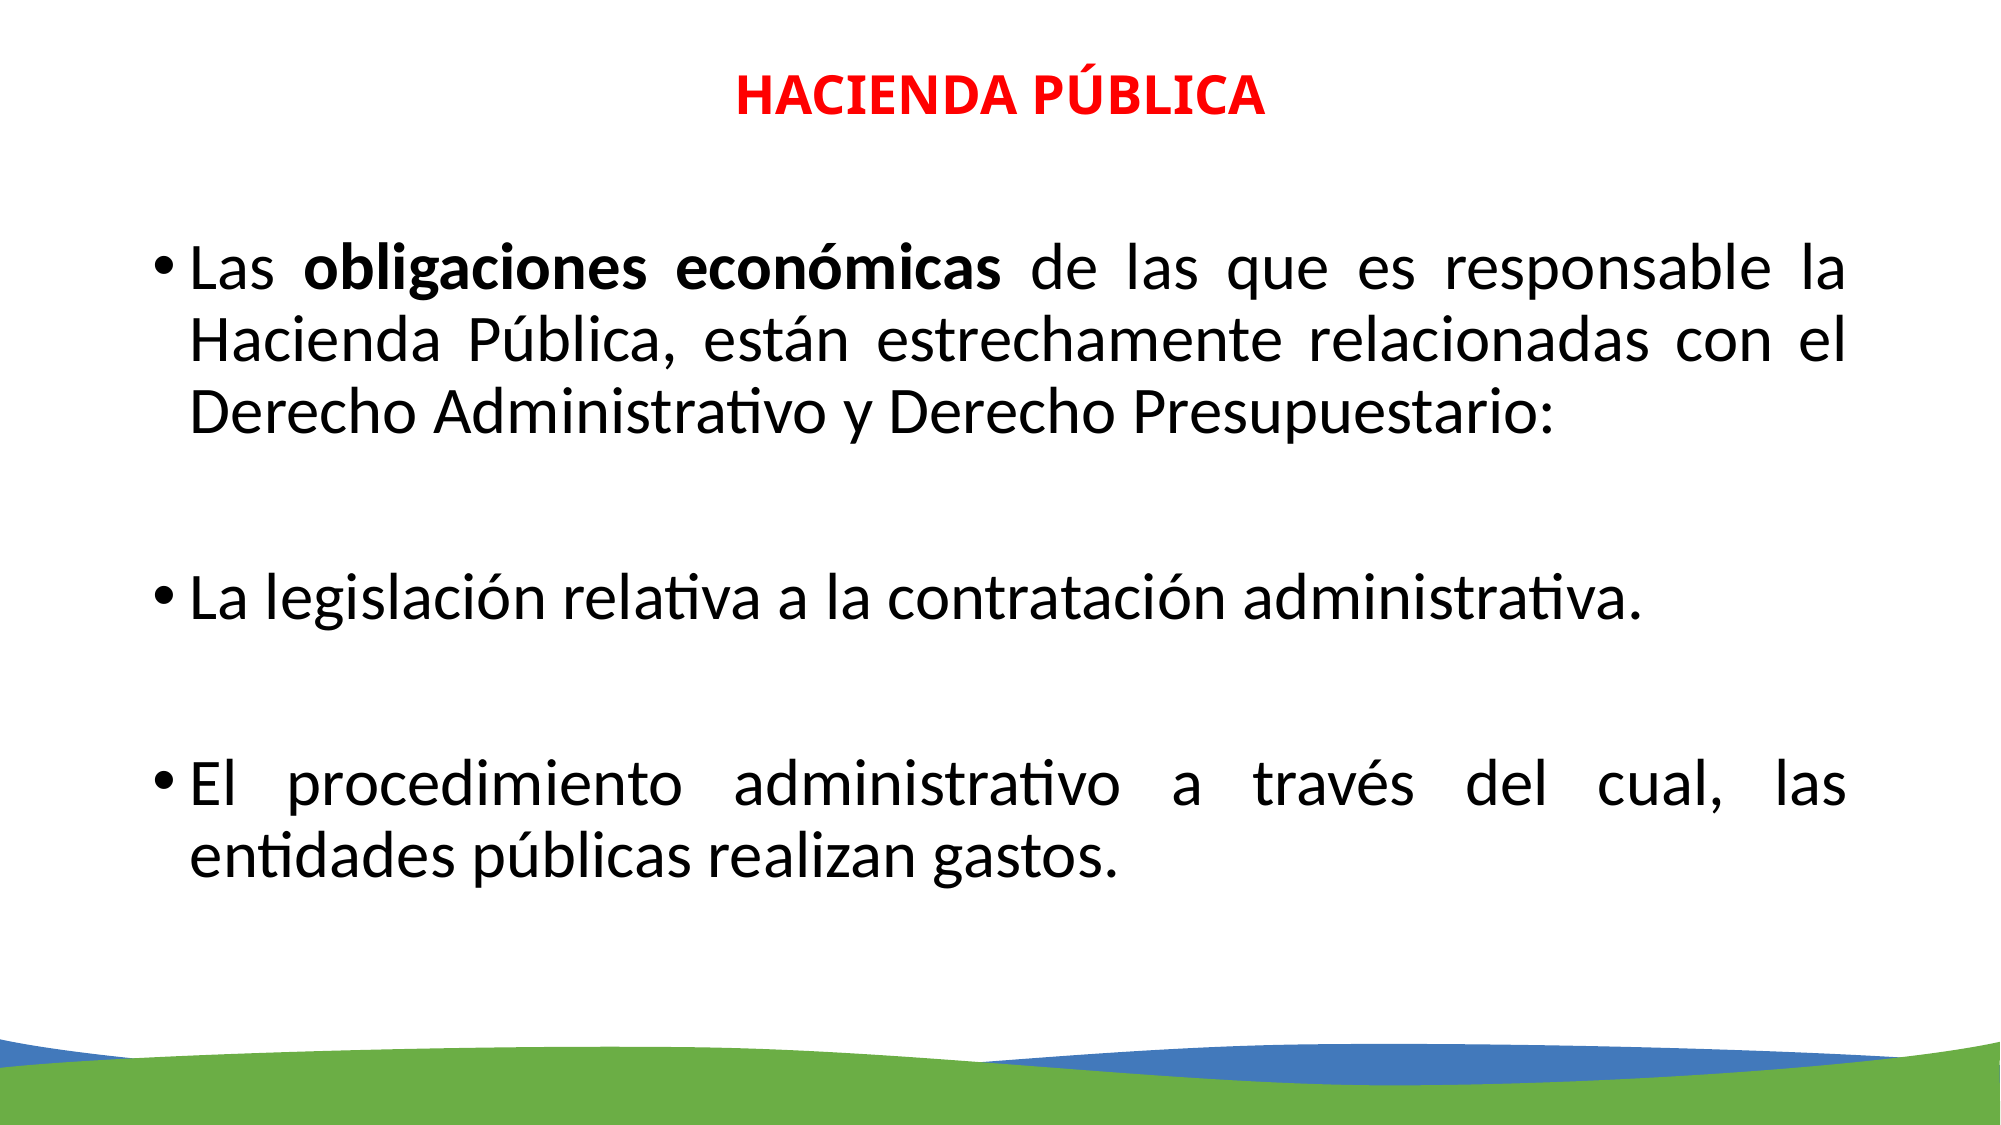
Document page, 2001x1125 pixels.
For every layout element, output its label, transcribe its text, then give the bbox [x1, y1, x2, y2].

list Las obligaciones económicas de las que es responsable la Hacienda Pública, están estrechamente relacionadas con el Derecho Administrativo y Derecho Presupuestario: La legislación relativa a la contratación administrativa. El procedimiento administrativo a través del cual, las entidades públicas realizan gastos. [137, 224, 1863, 939]
title HACIENDA PÚBLICA [137, 59, 1863, 135]
